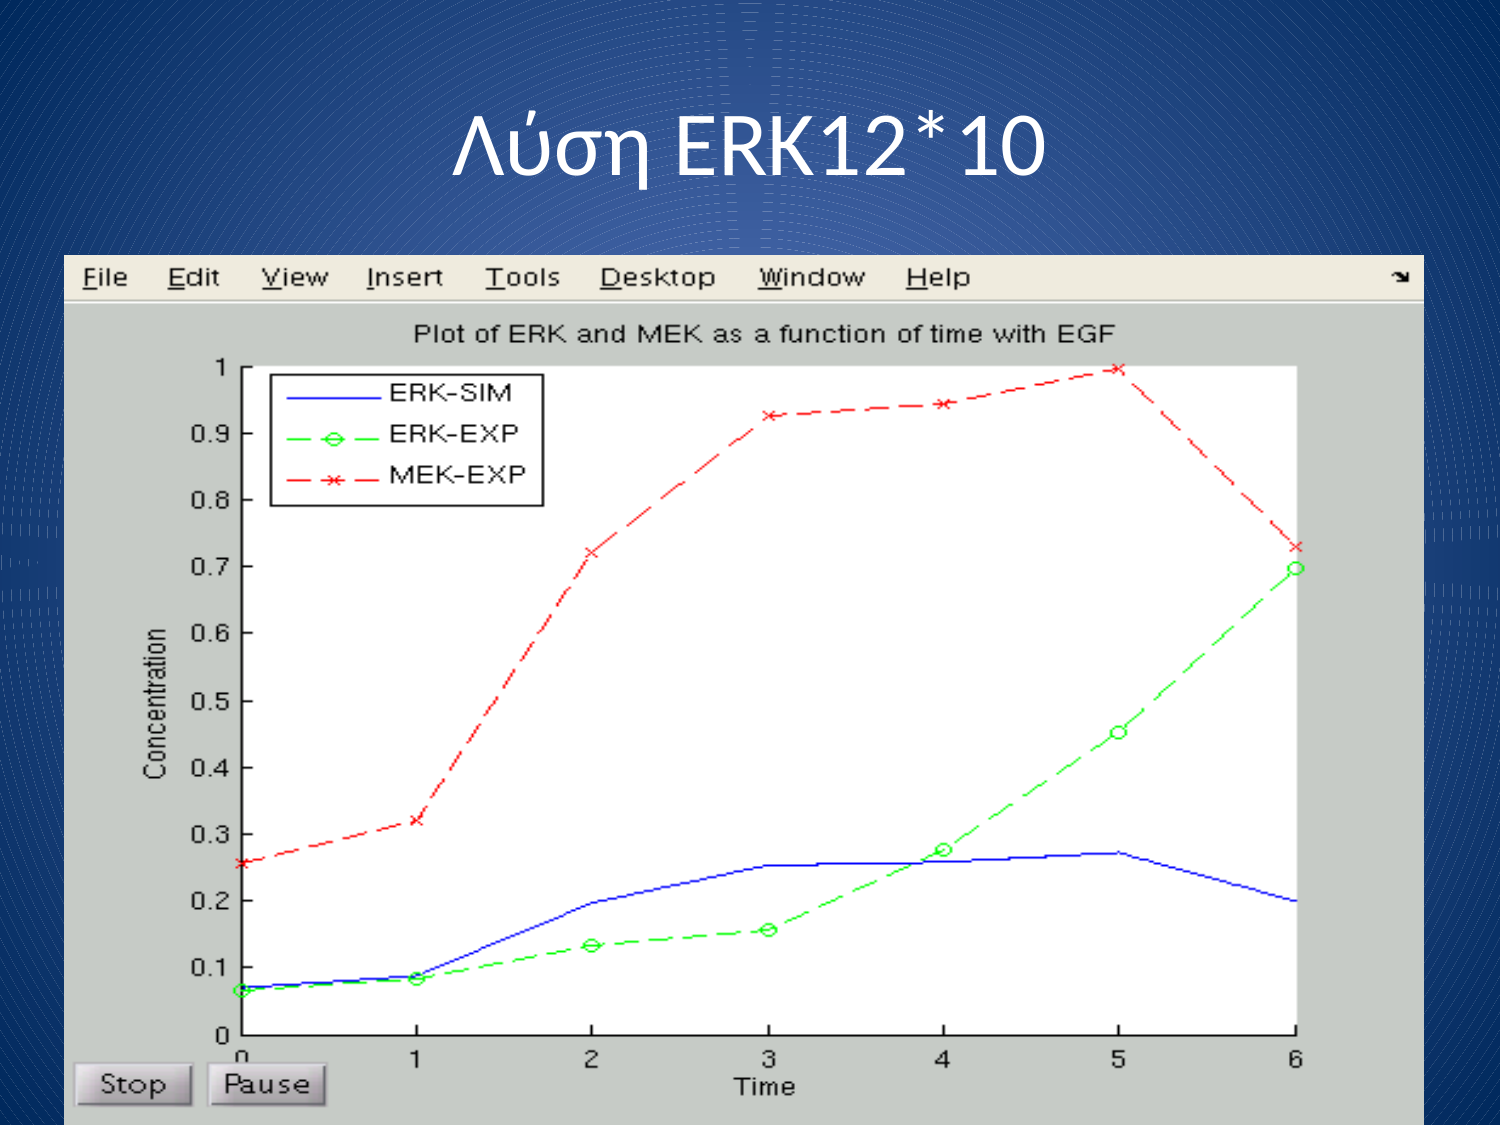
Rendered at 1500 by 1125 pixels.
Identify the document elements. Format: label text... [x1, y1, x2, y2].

title Λύση ERK12*10 [75, 45, 1425, 233]
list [64, 255, 1424, 1125]
